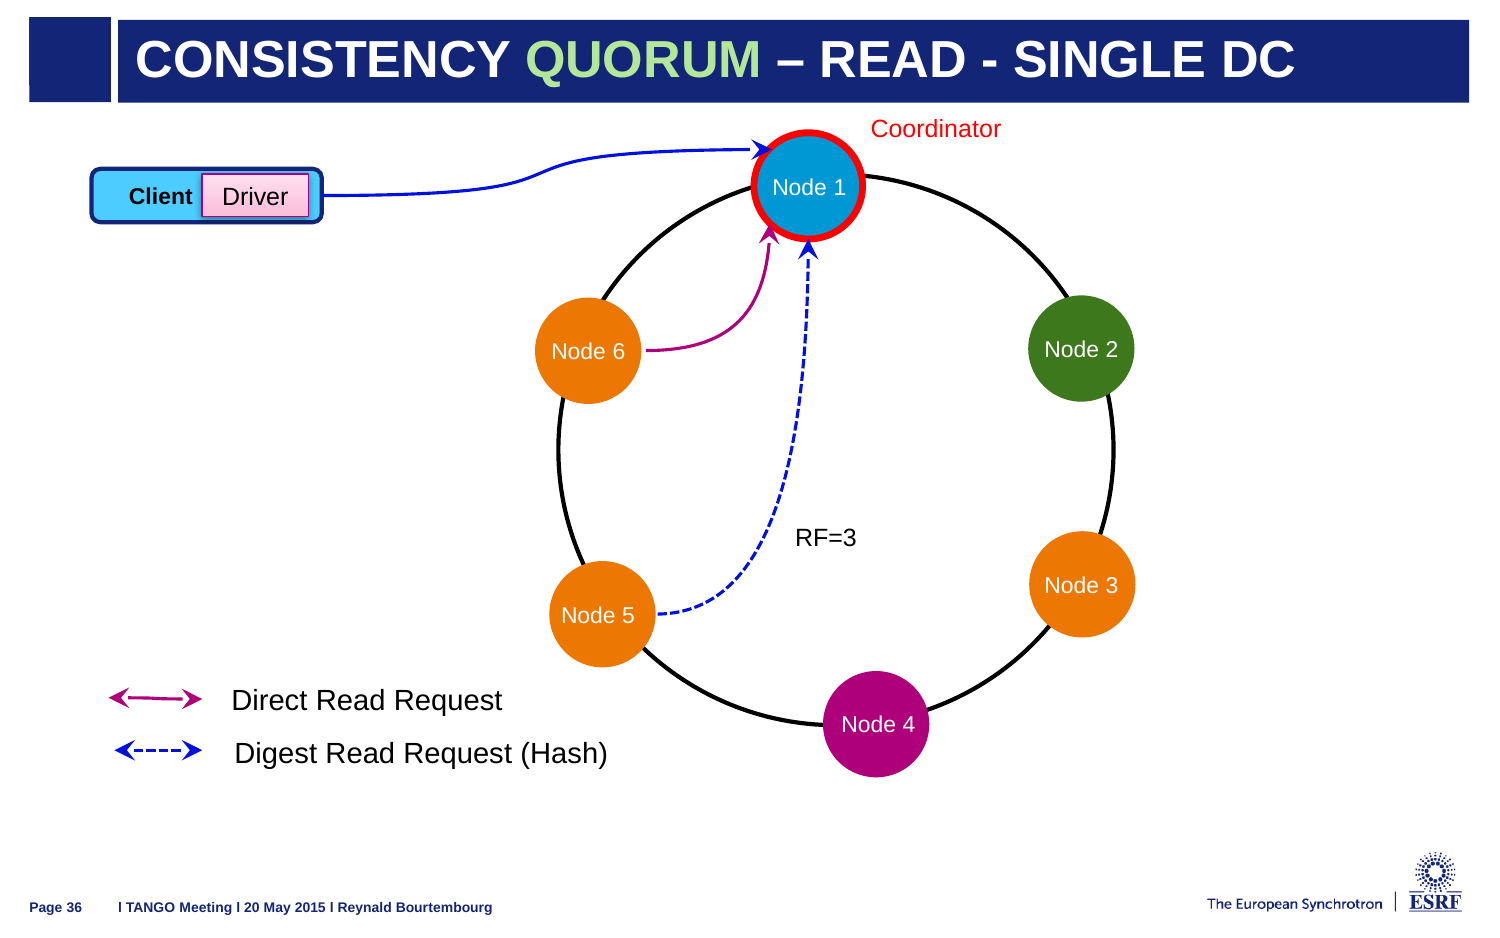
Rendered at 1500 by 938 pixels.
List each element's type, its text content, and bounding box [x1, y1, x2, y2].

text_box Digest Read Request (Hash) [219, 726, 656, 777]
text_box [544, 350, 920, 504]
text_box RF=3 [771, 513, 881, 559]
title Consistency QUORUM – READ - Single DC [118, 19, 1470, 103]
text_box Direct Read Request [216, 673, 550, 724]
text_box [530, 297, 647, 405]
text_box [1023, 530, 1140, 638]
picture [1175, 831, 1500, 938]
slide_number Page 36 [29, 886, 98, 916]
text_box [643, 224, 772, 348]
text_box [91, 168, 322, 223]
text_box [751, 133, 868, 241]
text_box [1023, 295, 1140, 402]
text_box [539, 560, 656, 668]
text_box [563, 174, 1116, 727]
footer l TANGO Meeting l 20 May 2015 l Reynald Bourtembourg [118, 886, 1122, 916]
text_box Coordinator [854, 105, 1018, 151]
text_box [321, 149, 772, 196]
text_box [820, 670, 937, 778]
